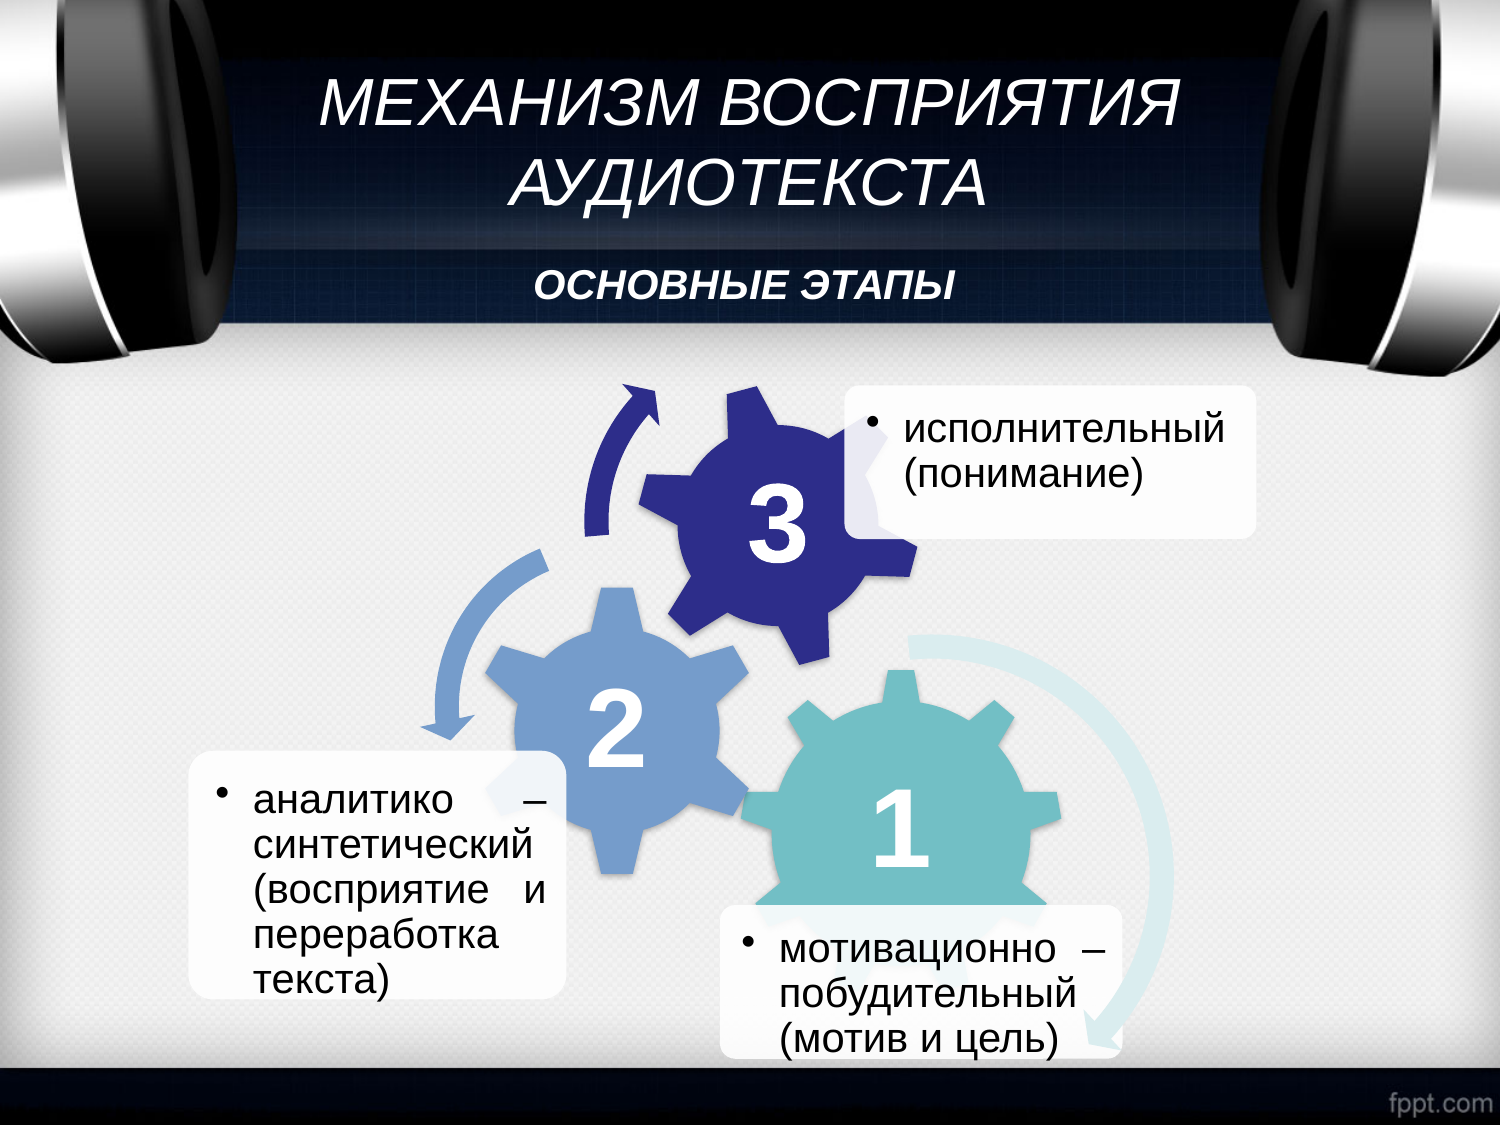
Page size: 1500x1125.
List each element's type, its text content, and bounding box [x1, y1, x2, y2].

picture [0, 0, 1500, 1125]
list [17, 349, 1483, 1083]
title МЕХАНИЗМ ВОСПРИЯТИЯ АУДИОТЕКСТА [75, 45, 1425, 233]
text_box ОСНОВНЫЕ ЭТАПЫ [478, 250, 1010, 315]
